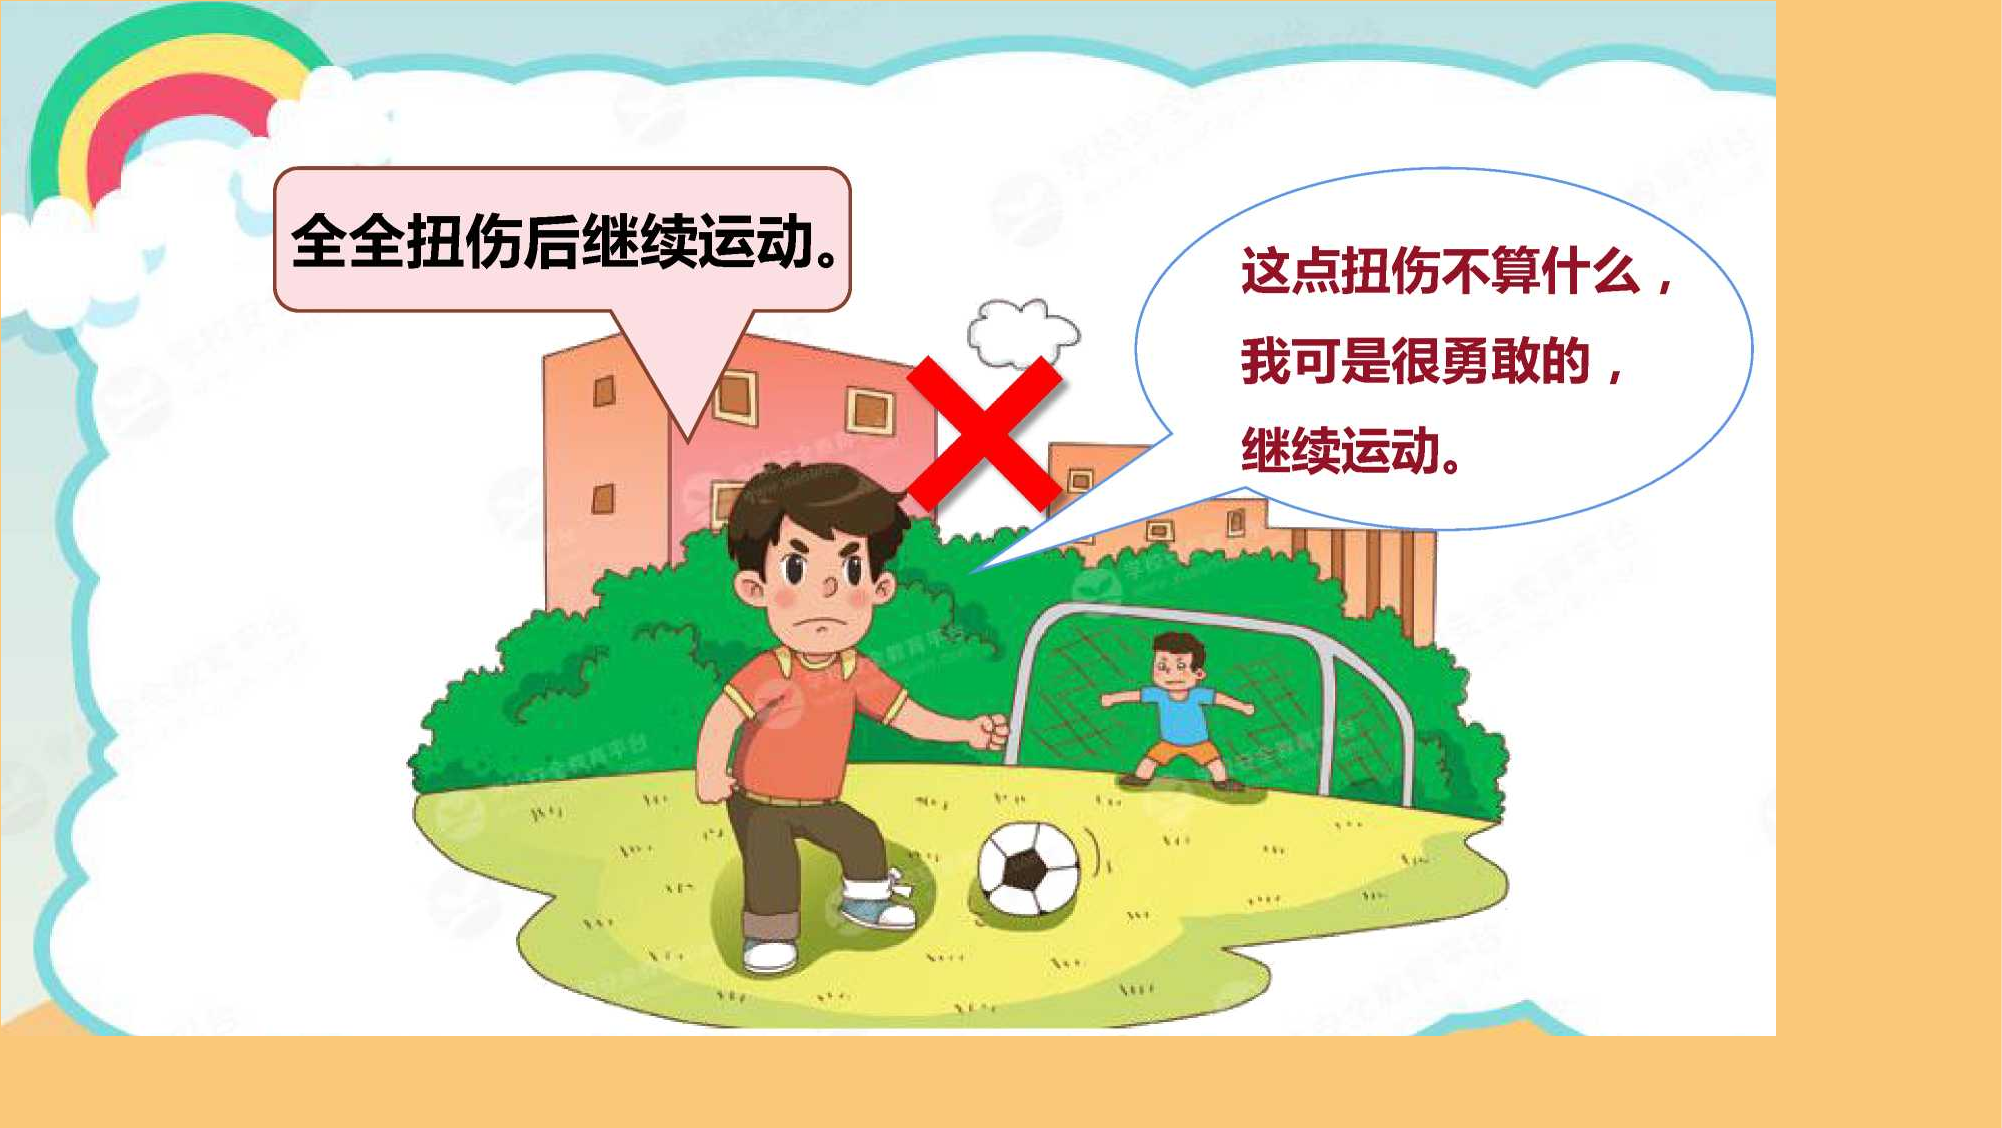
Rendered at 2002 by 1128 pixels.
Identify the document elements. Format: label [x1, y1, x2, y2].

picture [0, 1, 1777, 1037]
